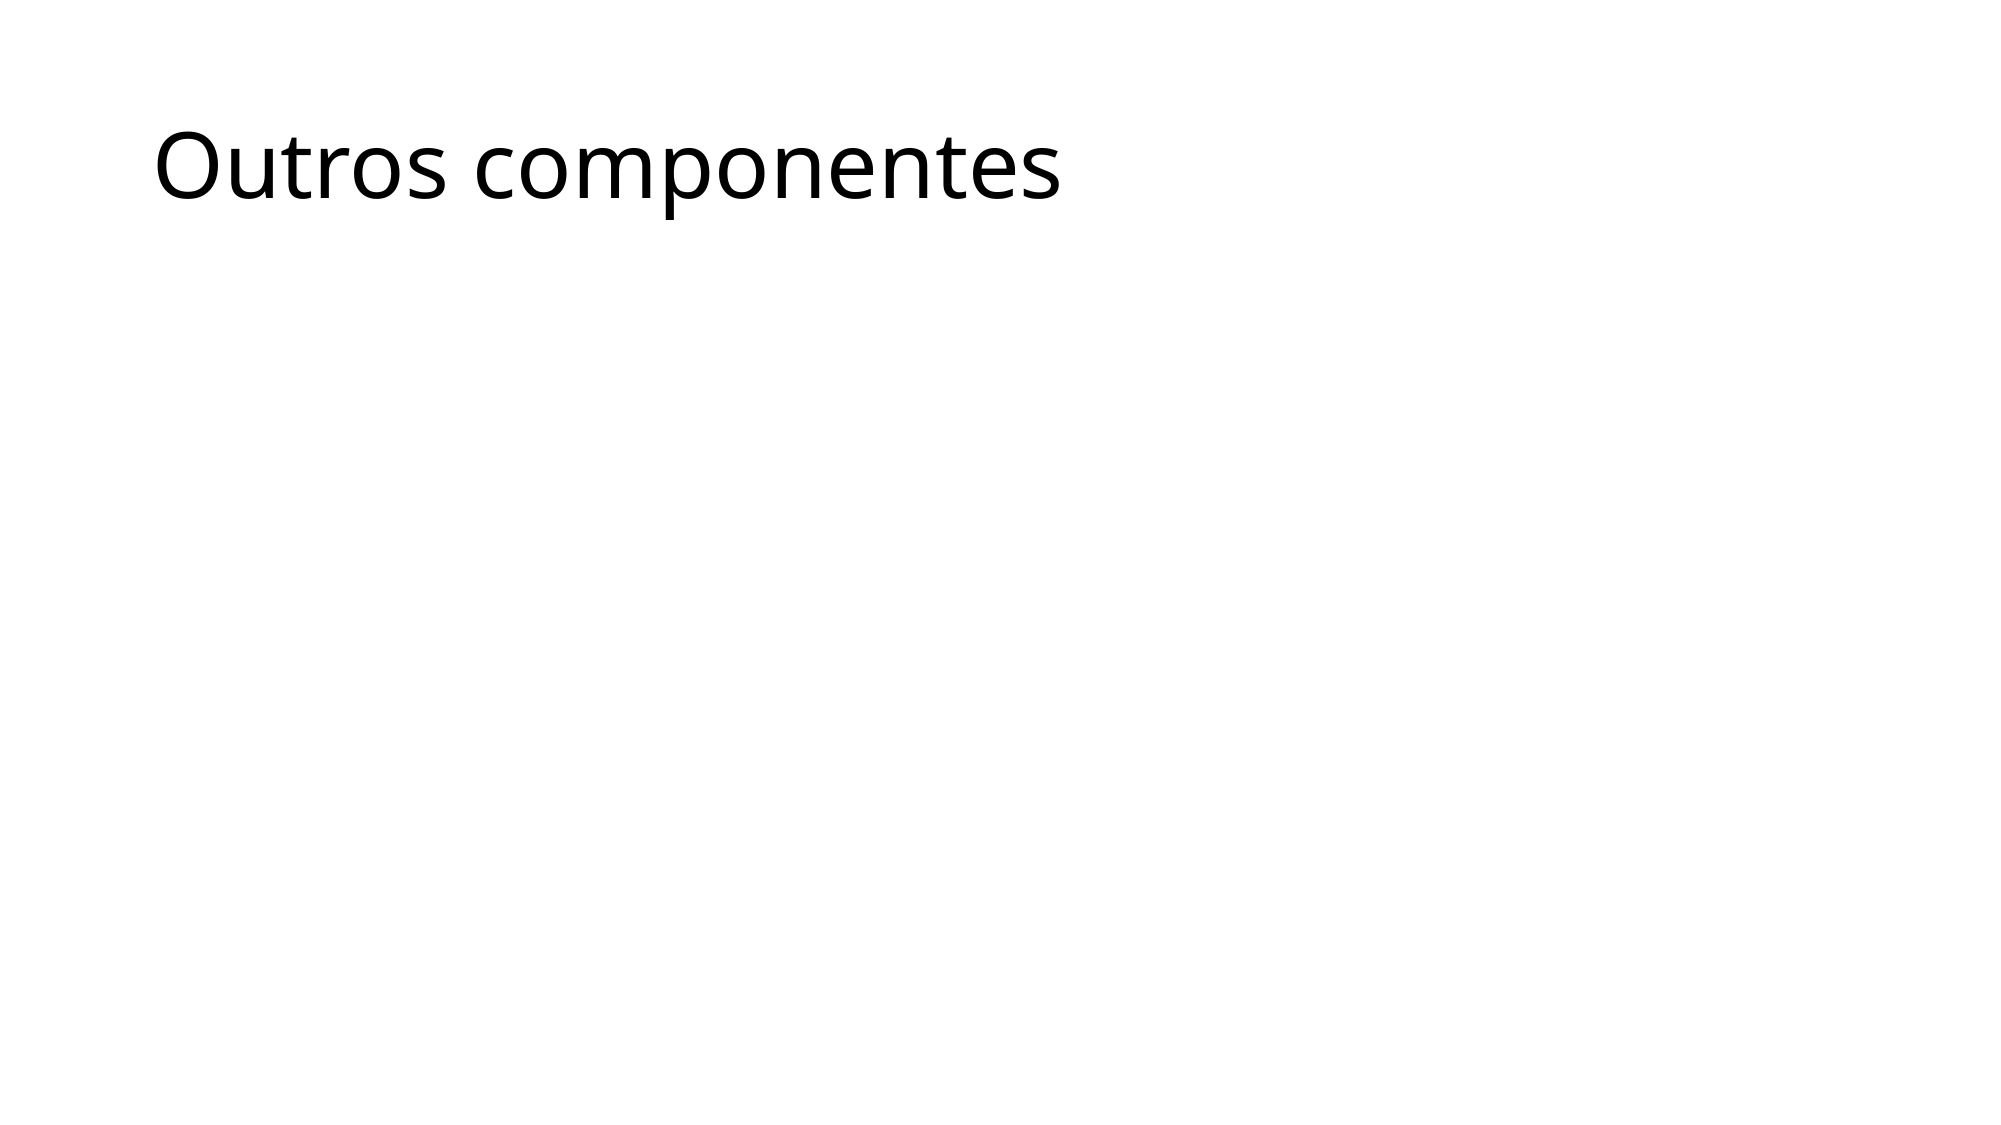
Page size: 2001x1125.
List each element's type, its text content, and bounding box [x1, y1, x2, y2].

title Outros componentes [137, 59, 1863, 278]
